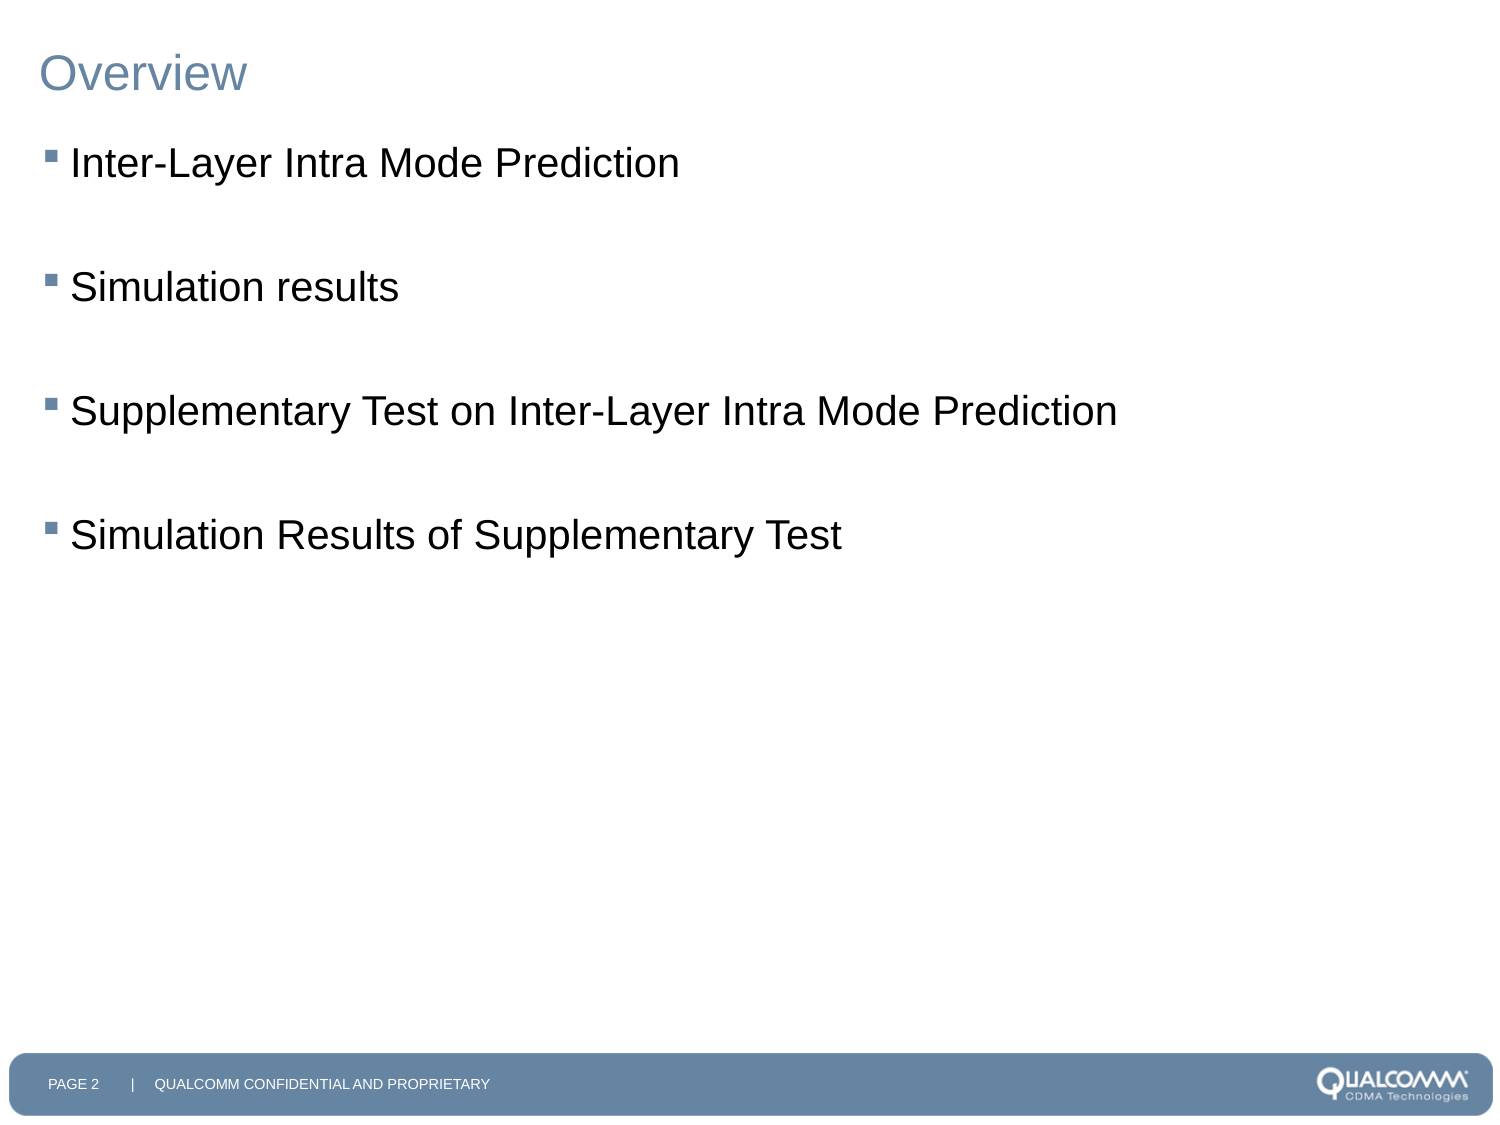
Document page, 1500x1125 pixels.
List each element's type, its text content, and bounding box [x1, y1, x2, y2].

title Overview [23, 44, 1457, 138]
picture [0, 1048, 1500, 1125]
list Inter-Layer Intra Mode Prediction Simulation results Supplementary Test on Inter-Layer Intra Mode Prediction Simulation Results of Supplementary Test [26, 131, 1457, 1004]
